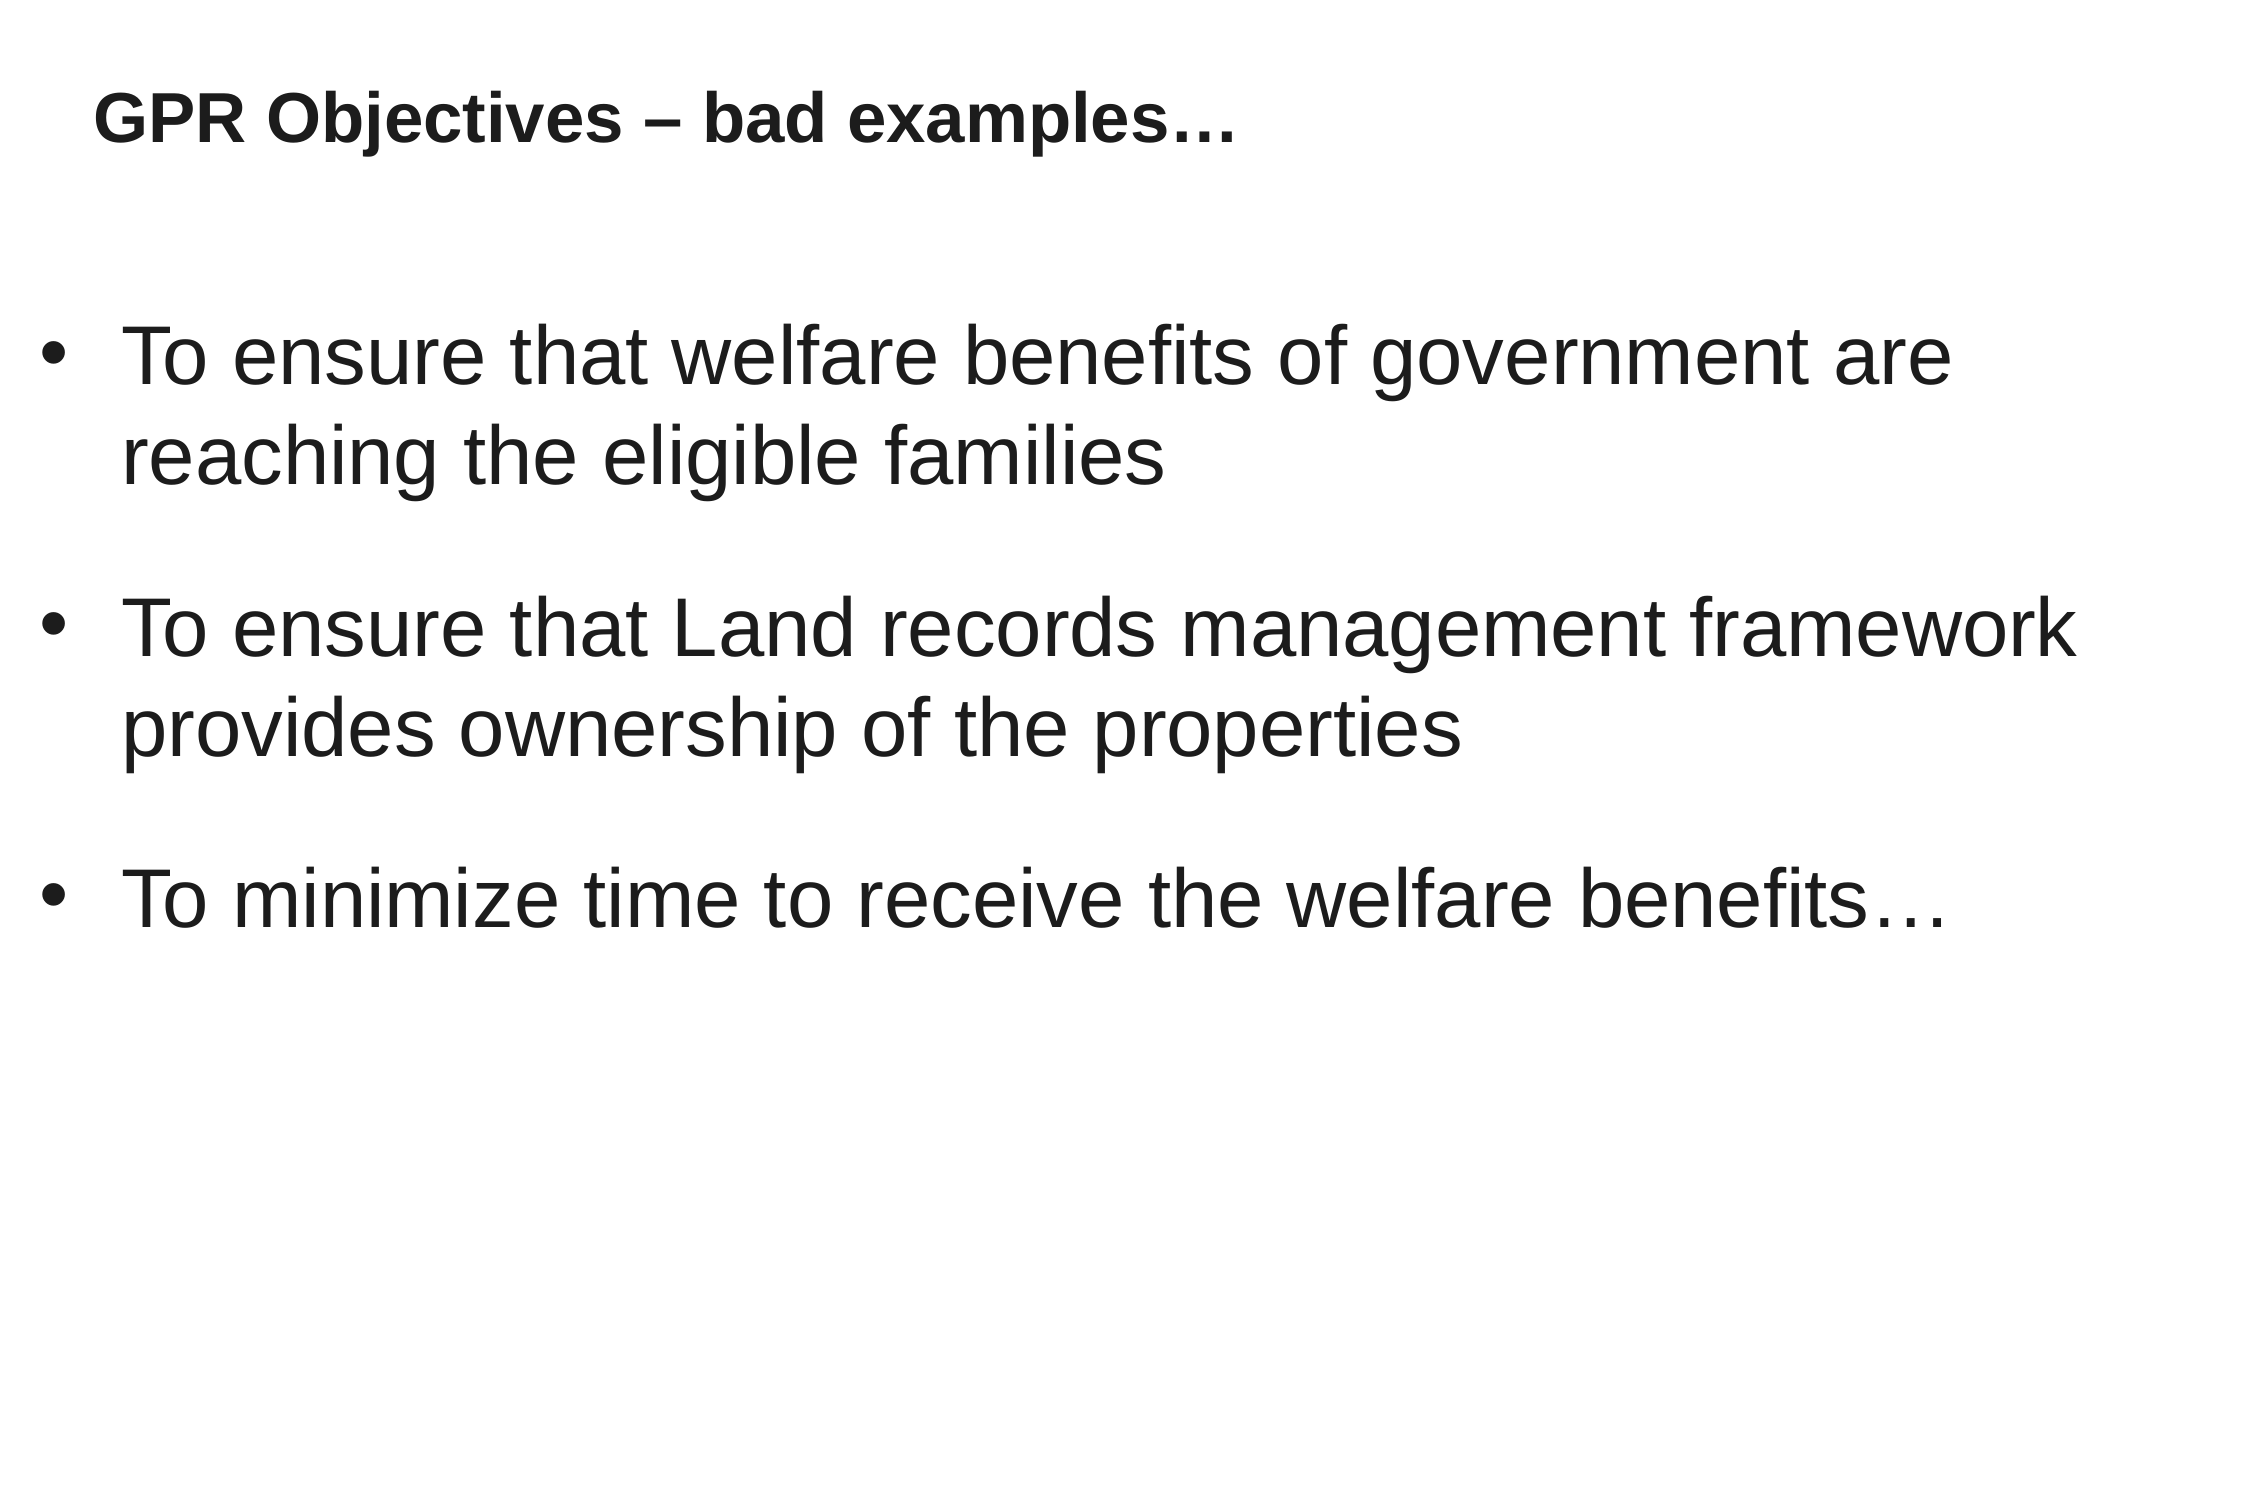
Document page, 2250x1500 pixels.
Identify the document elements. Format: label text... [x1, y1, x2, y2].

text_box To ensure that welfare benefits of government are reaching the eligible families To ensure that Land records management framework provides ownership of the properties To minimize time to receive the welfare benefits… [39, 301, 2211, 967]
text_box GPR Objectives – bad examples… [93, 50, 2138, 190]
